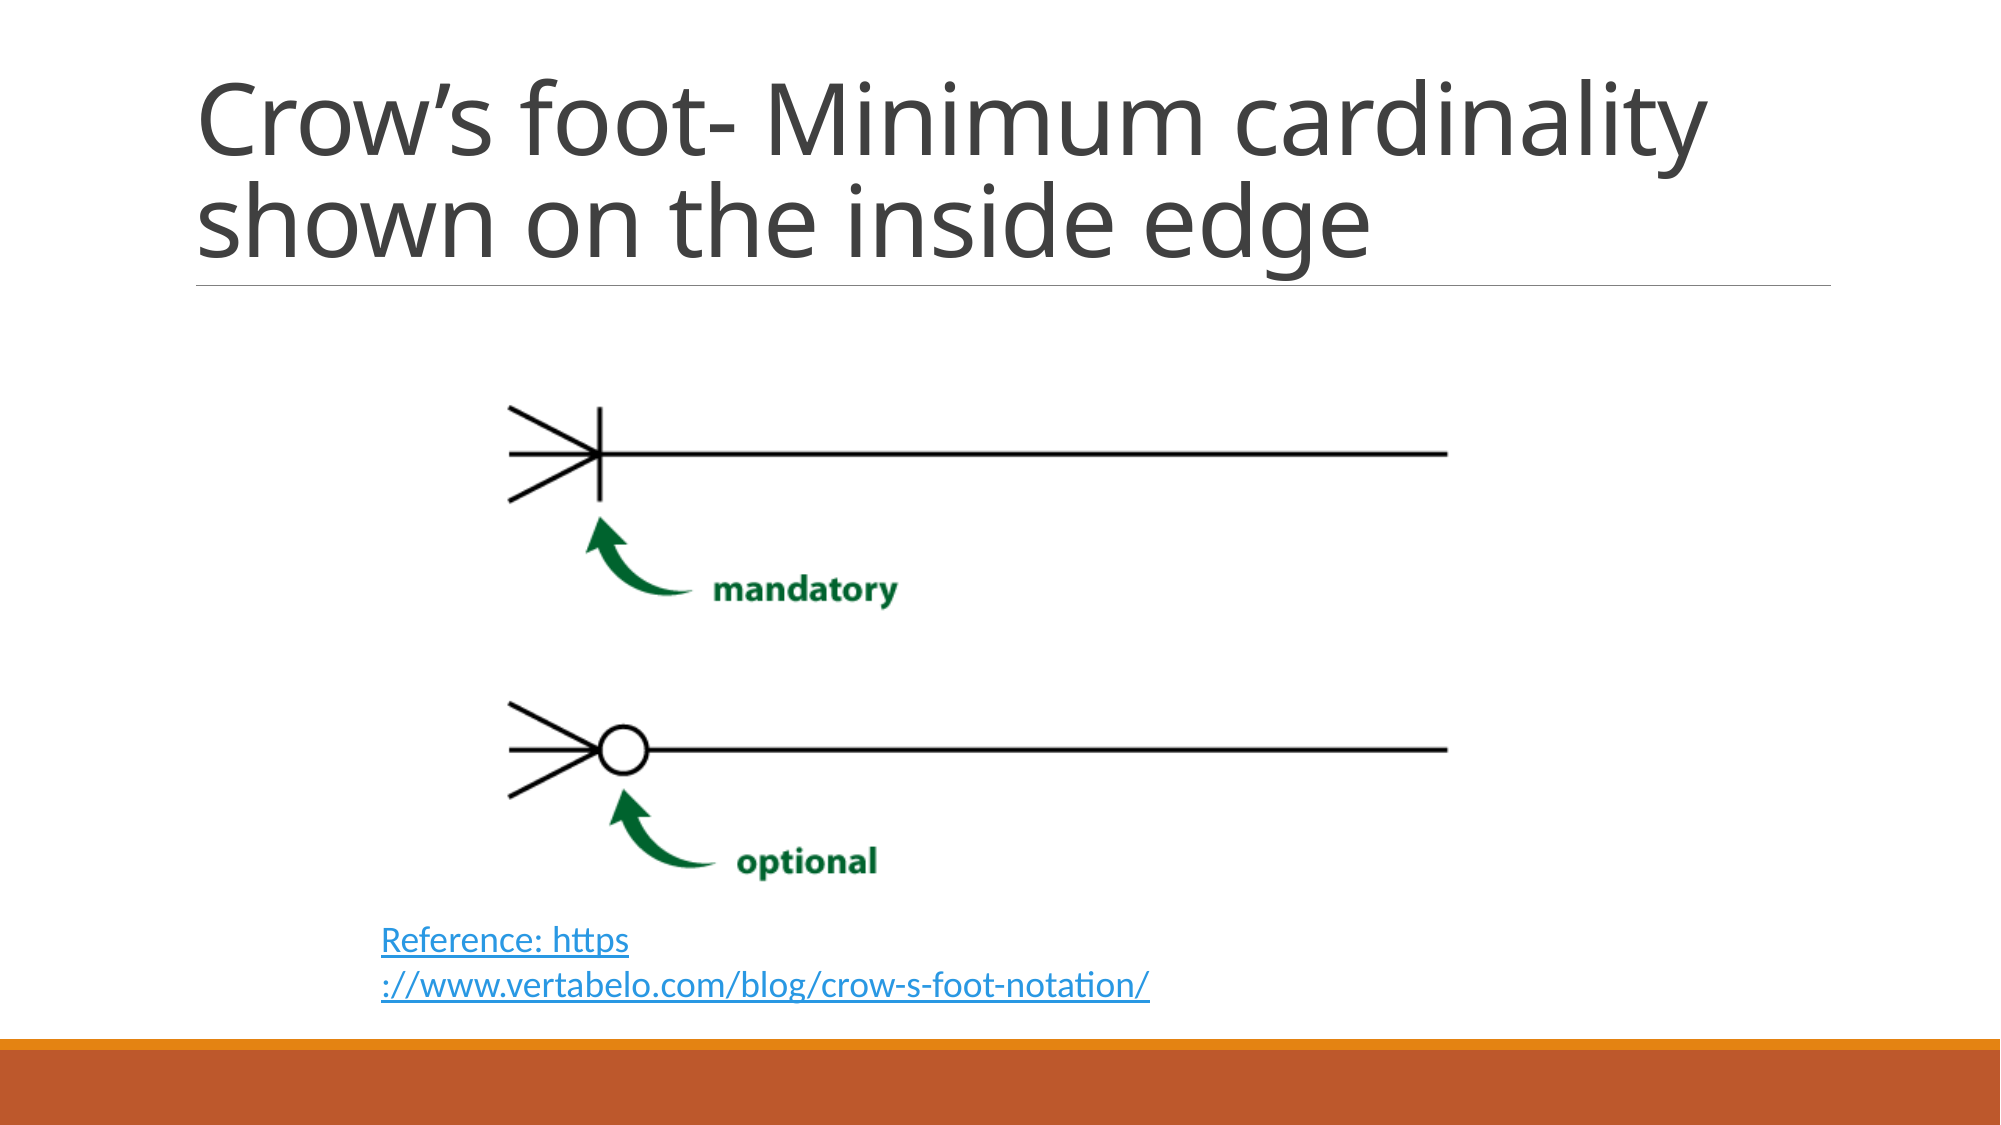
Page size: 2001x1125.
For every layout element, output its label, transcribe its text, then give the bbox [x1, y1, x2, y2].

text_box Reference: https://www.vertabelo.com/blog/crow-s-foot-notation/ [366, 907, 1363, 1013]
title Crow’s foot- Minimum cardinality shown on the inside edge [180, 47, 1830, 285]
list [449, 357, 1561, 909]
